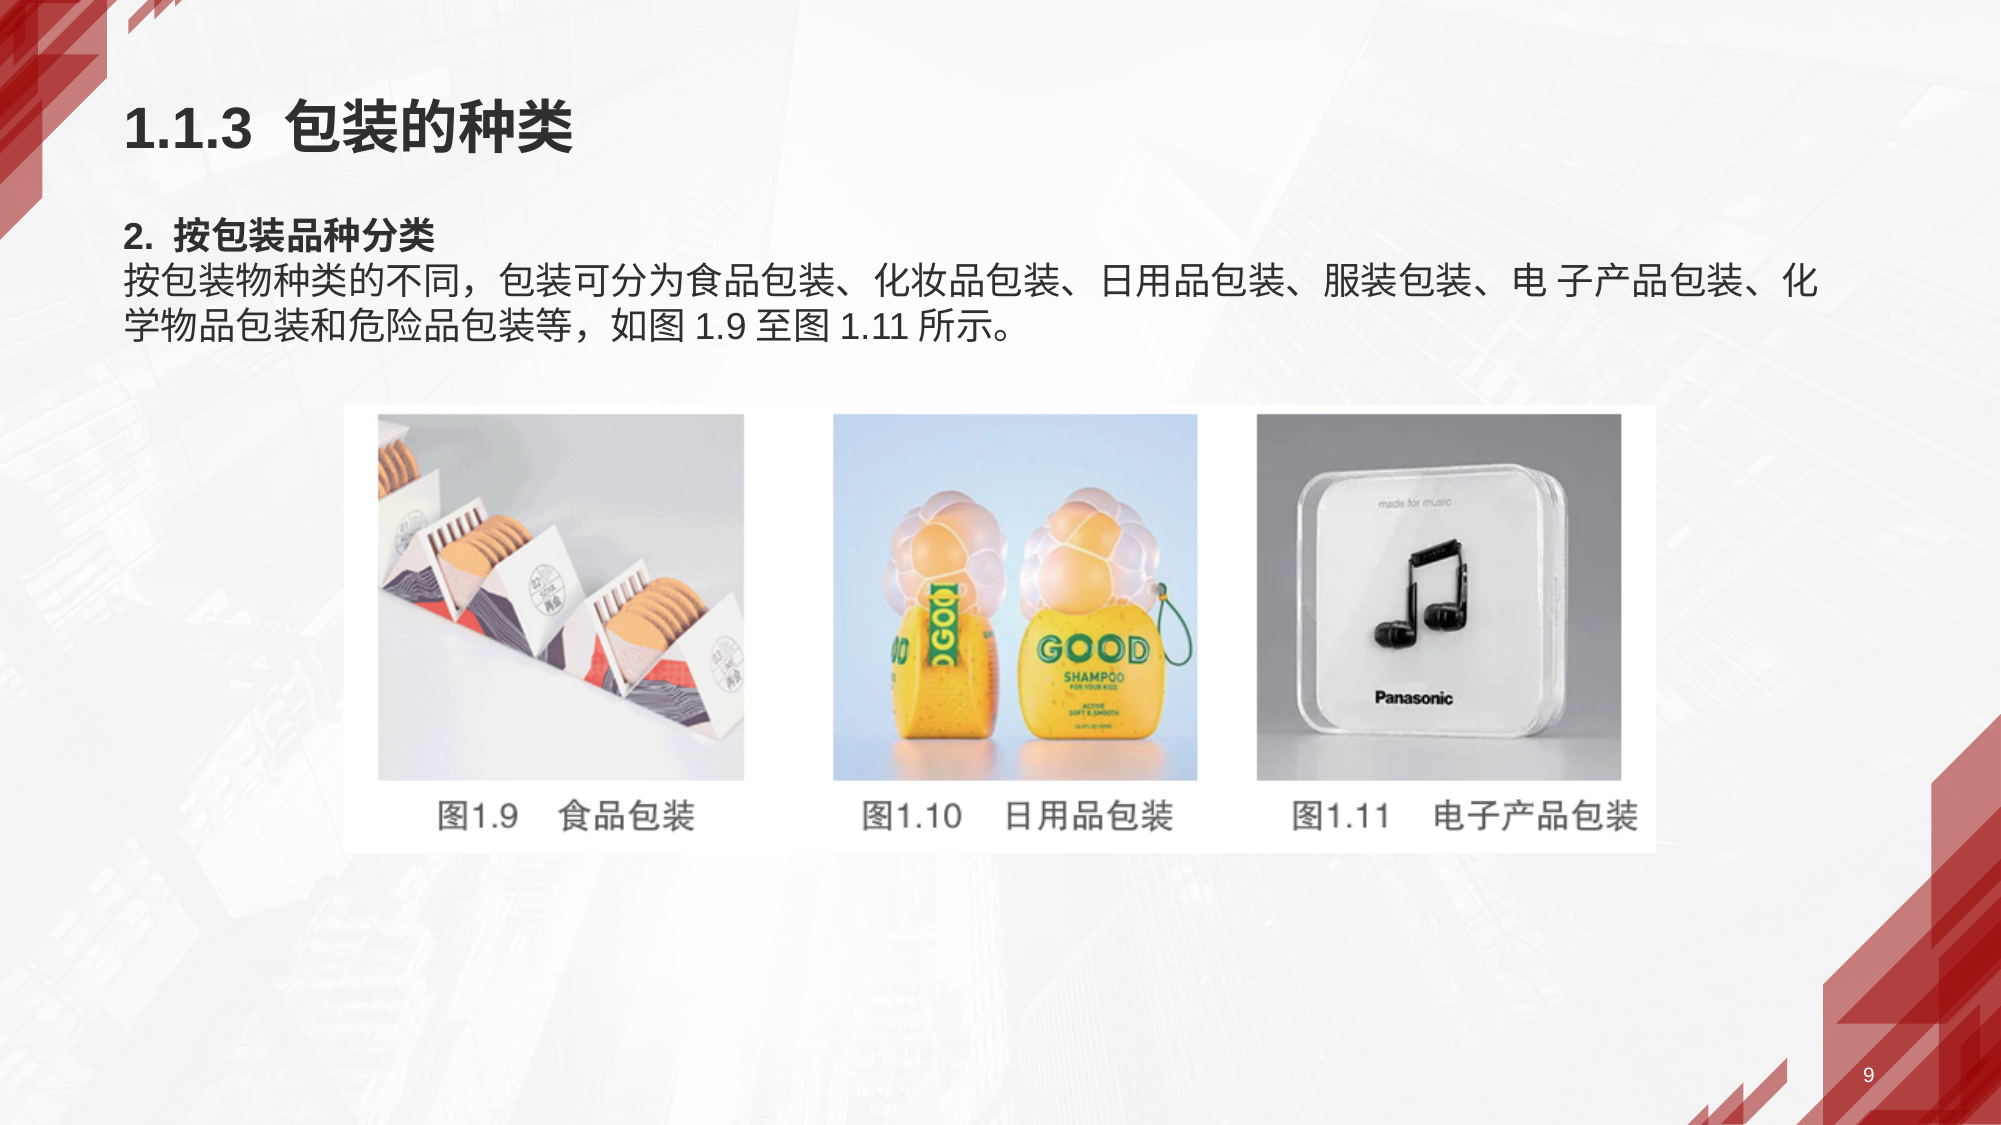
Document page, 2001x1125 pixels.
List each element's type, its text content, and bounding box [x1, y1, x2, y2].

title 1.1.3 包装的种类 [108, 81, 1890, 169]
picture [344, 405, 1656, 853]
slide_number 9 [1452, 1056, 1890, 1092]
text_box 2. 按包装品种分类 按包装物种类的不同，包装可分为食品包装、化妆品包装、日用品包装、服装包装、电 子产品包装、化学物品包装和危险品包装等，如图1.9至图1.11所示。 [108, 204, 1867, 355]
